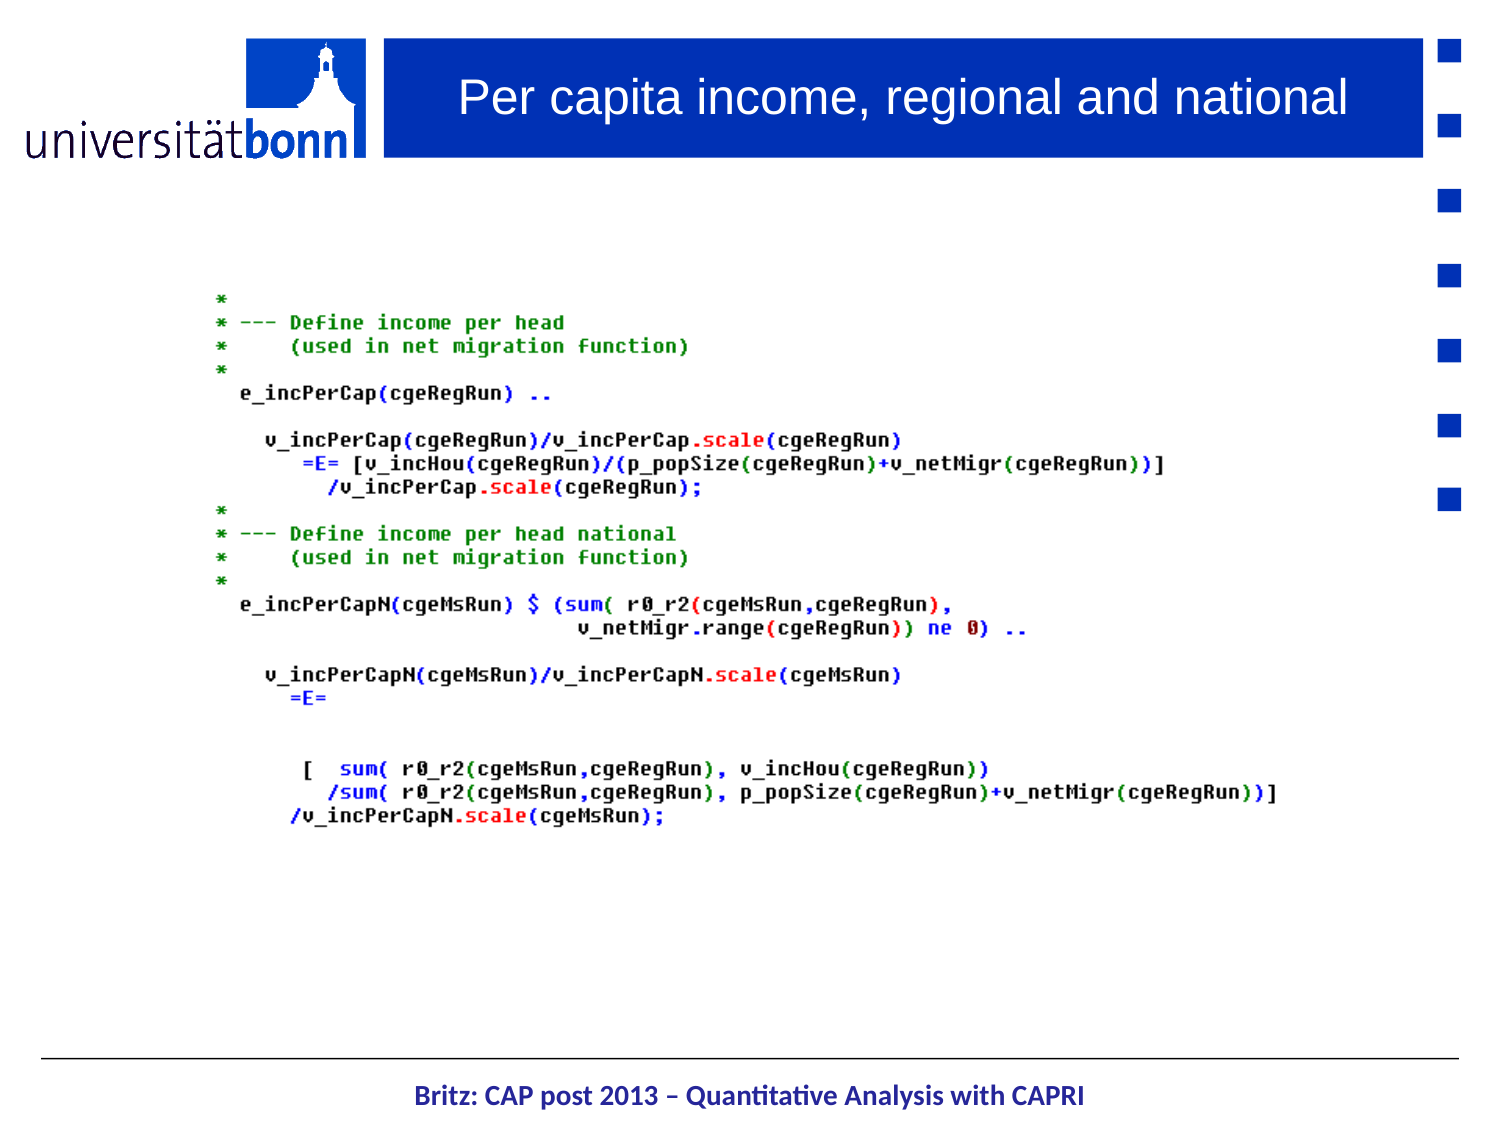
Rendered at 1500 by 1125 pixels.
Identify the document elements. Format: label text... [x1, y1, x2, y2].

footer Britz: CAP post 2013 – Quantitative Analysis with CAPRI [40, 1070, 1460, 1107]
picture [210, 278, 1289, 847]
title Per capita income, regional and national [383, 38, 1424, 158]
picture [24, 36, 368, 160]
